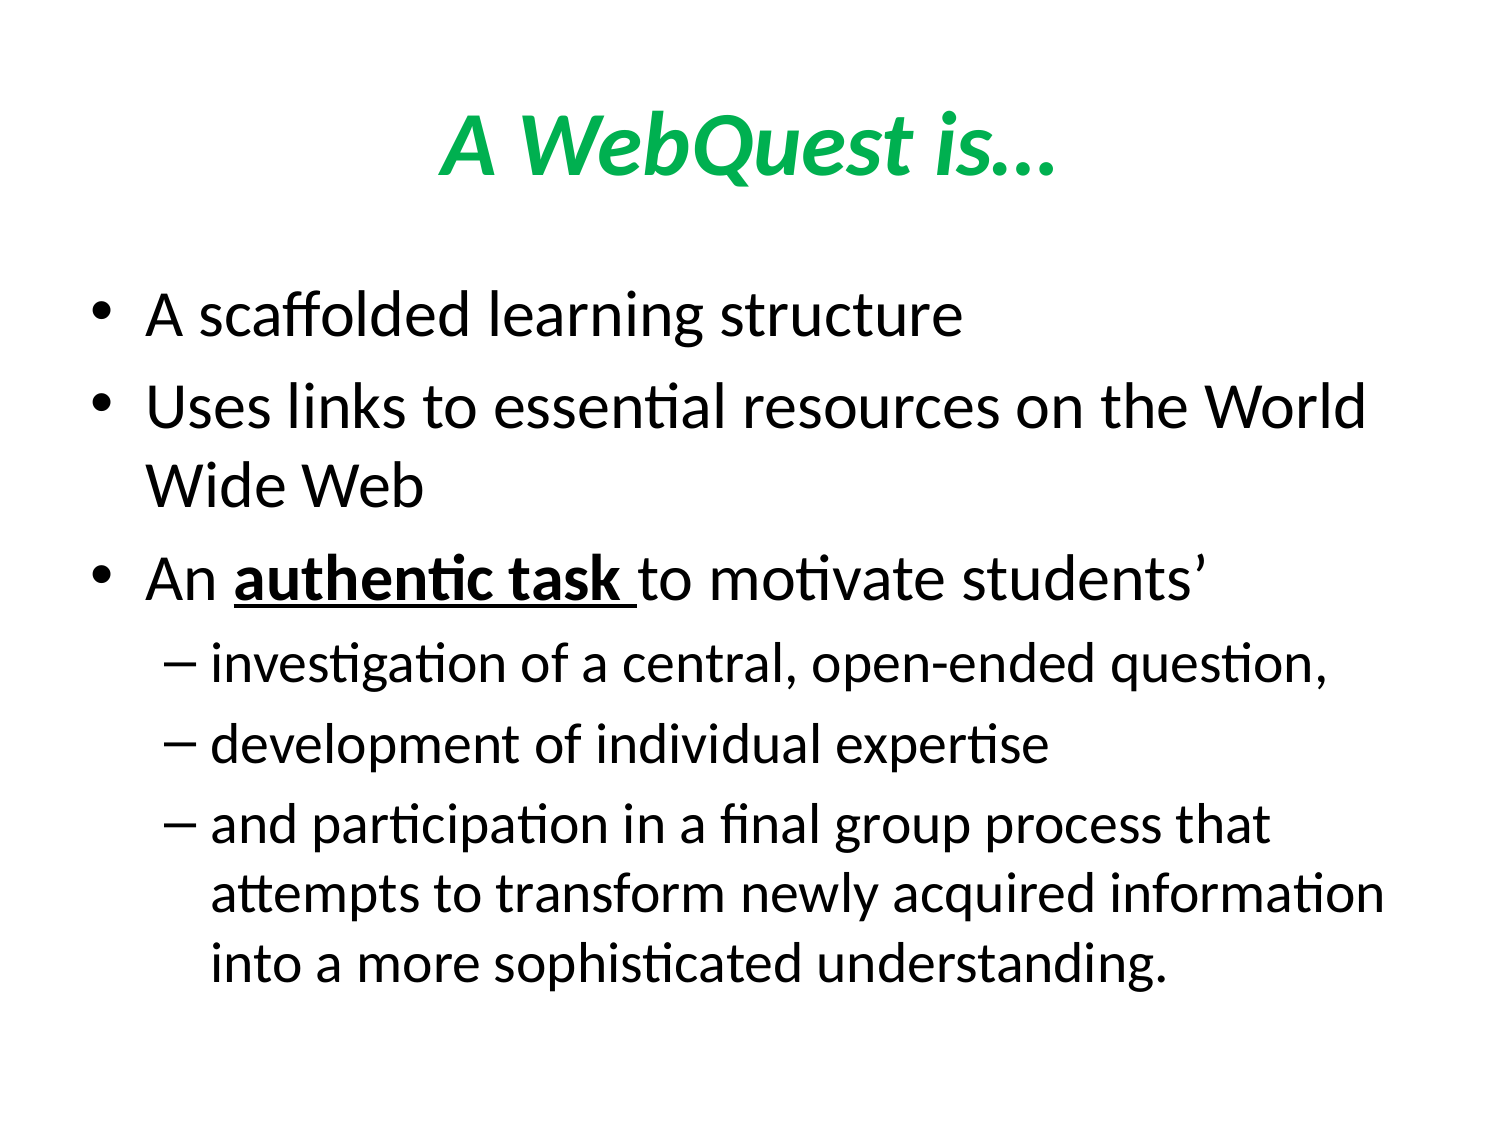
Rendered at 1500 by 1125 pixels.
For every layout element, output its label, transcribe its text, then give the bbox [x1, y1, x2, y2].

title A WebQuest is… [75, 45, 1425, 233]
list A scaffolded learning structure Uses links to essential resources on the World Wide Web An authentic task to motivate students’ investigation of a central, open-ended question, development of individual expertise and participation in a final group process that attempts to transform newly acquired information into a more sophisticated understanding. [75, 262, 1425, 1005]
